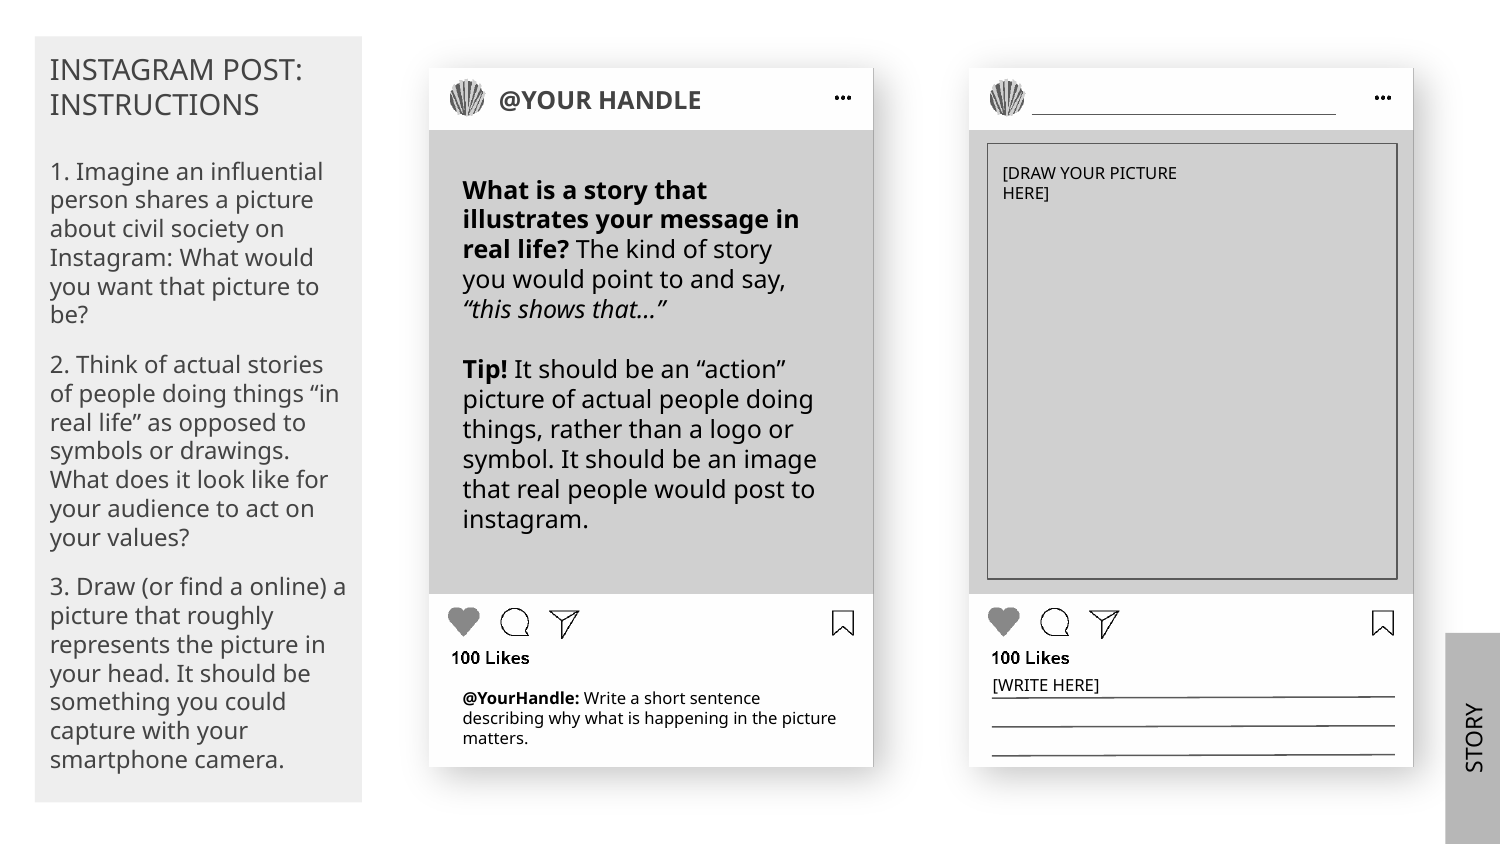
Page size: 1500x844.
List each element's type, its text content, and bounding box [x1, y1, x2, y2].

text_box STORY [1445, 632, 1500, 844]
text_box INSTAGRAM POST: INSTRUCTIONS 1. Imagine an influential person shares a picture about civil society on Instagram: What would you want that picture to be? 2. Think of actual stories of people doing things “in real life” as opposed to symbols or drawings. What does it look like for your audience to act on your values? 3. Draw (or find a online) a picture that roughly represents the picture in your head. It should be something you could capture with your smartphone camera. [34, 36, 362, 803]
picture [386, 24, 1476, 829]
